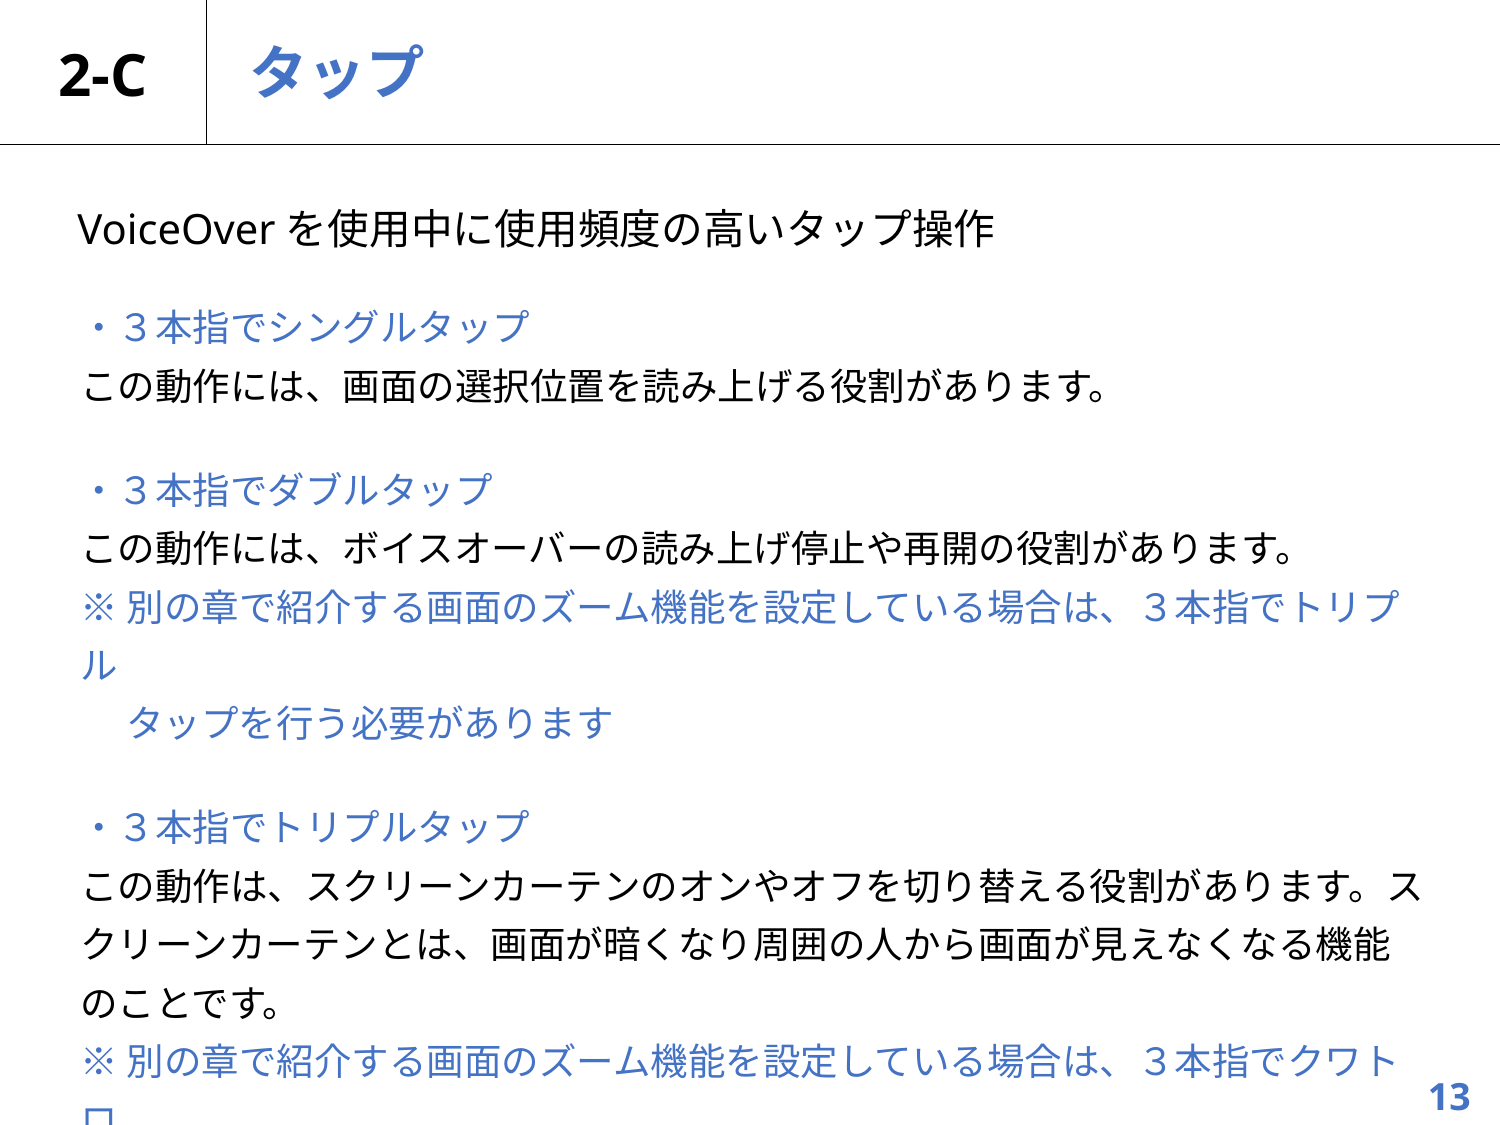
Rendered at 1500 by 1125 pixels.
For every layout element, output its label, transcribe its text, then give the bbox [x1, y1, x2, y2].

text_box 13 [1402, 1065, 1497, 1125]
title 2-C [0, 0, 207, 147]
text_box ・３本指でシングルタップ この動作には、画面の選択位置を読み上げる役割があります。​ ・３本指でダブルタップ この動作には、ボイスオーバーの読み上げ停止や再開の役割があります。 ※別の章で紹介する画面のズーム機能を設定している場合は、３本指でトリプル タップを行う必要があります ・３本指でトリプルタップ この動作は、スクリーンカーテンのオンやオフを切り替える役割があります。スクリーンカーテンとは、画面が暗くなり周囲の人から画面が見えなくなる機能のことです。 ※別の章で紹介する画面のズーム機能を設定している場合は、３本指でクワトロ タップを行う必要があります [62, 273, 1438, 1081]
text_box VoiceOverを使用中に使用頻度の高いタップ操作 [62, 180, 1438, 255]
text_box タップ [230, 24, 1459, 119]
